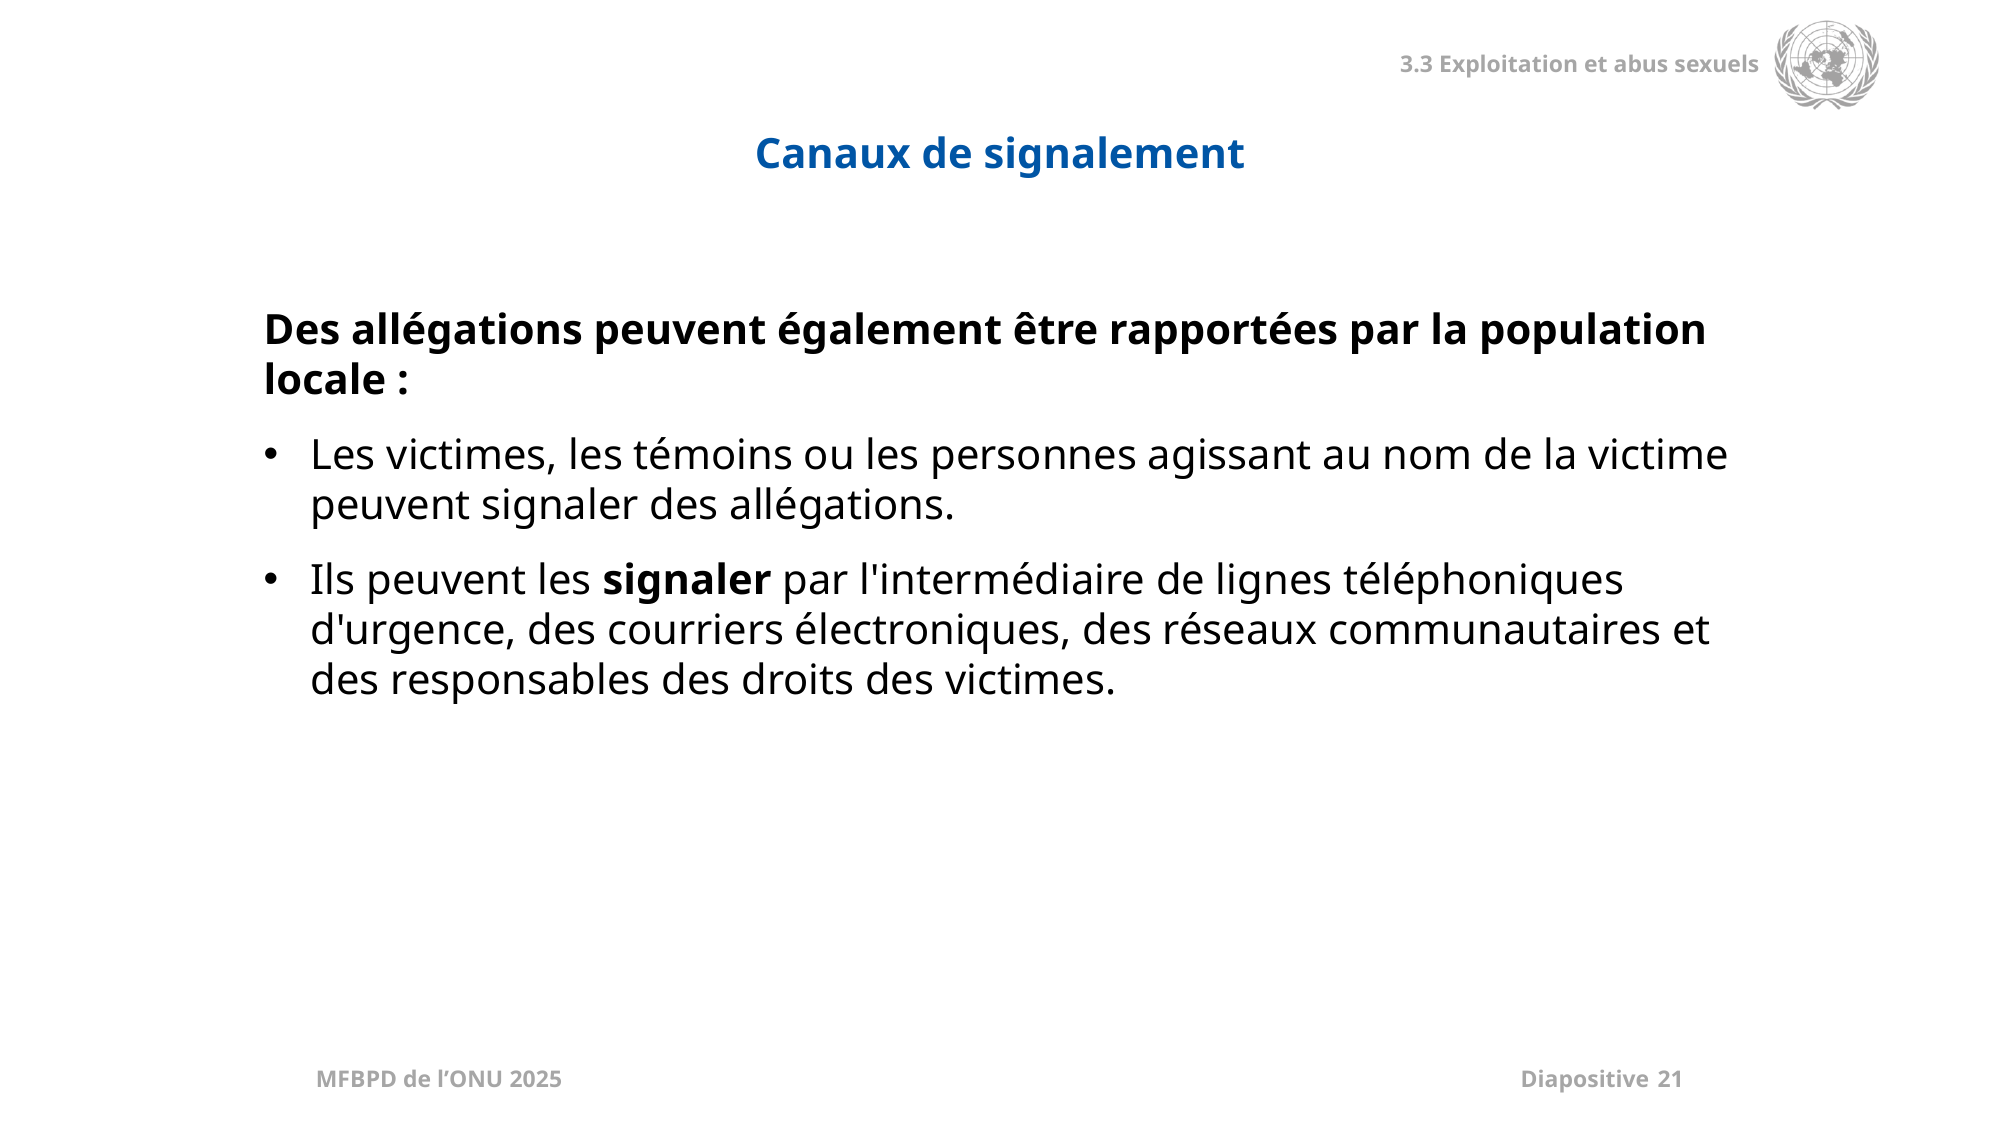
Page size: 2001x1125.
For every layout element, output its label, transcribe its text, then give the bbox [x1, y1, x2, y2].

text_box Canaux de signalement [272, 118, 1728, 184]
text_box Des allégations peuvent également être rapportées par la population locale : Les victimes, les témoins ou les personnes agissant au nom de la victime peuvent signaler des allégations. Ils peuvent les signaler par l'intermédiaire de lignes téléphoniques d'urgence, des courriers électroniques, des réseaux communautaires et des responsables des droits des victimes. [261, 266, 1739, 703]
